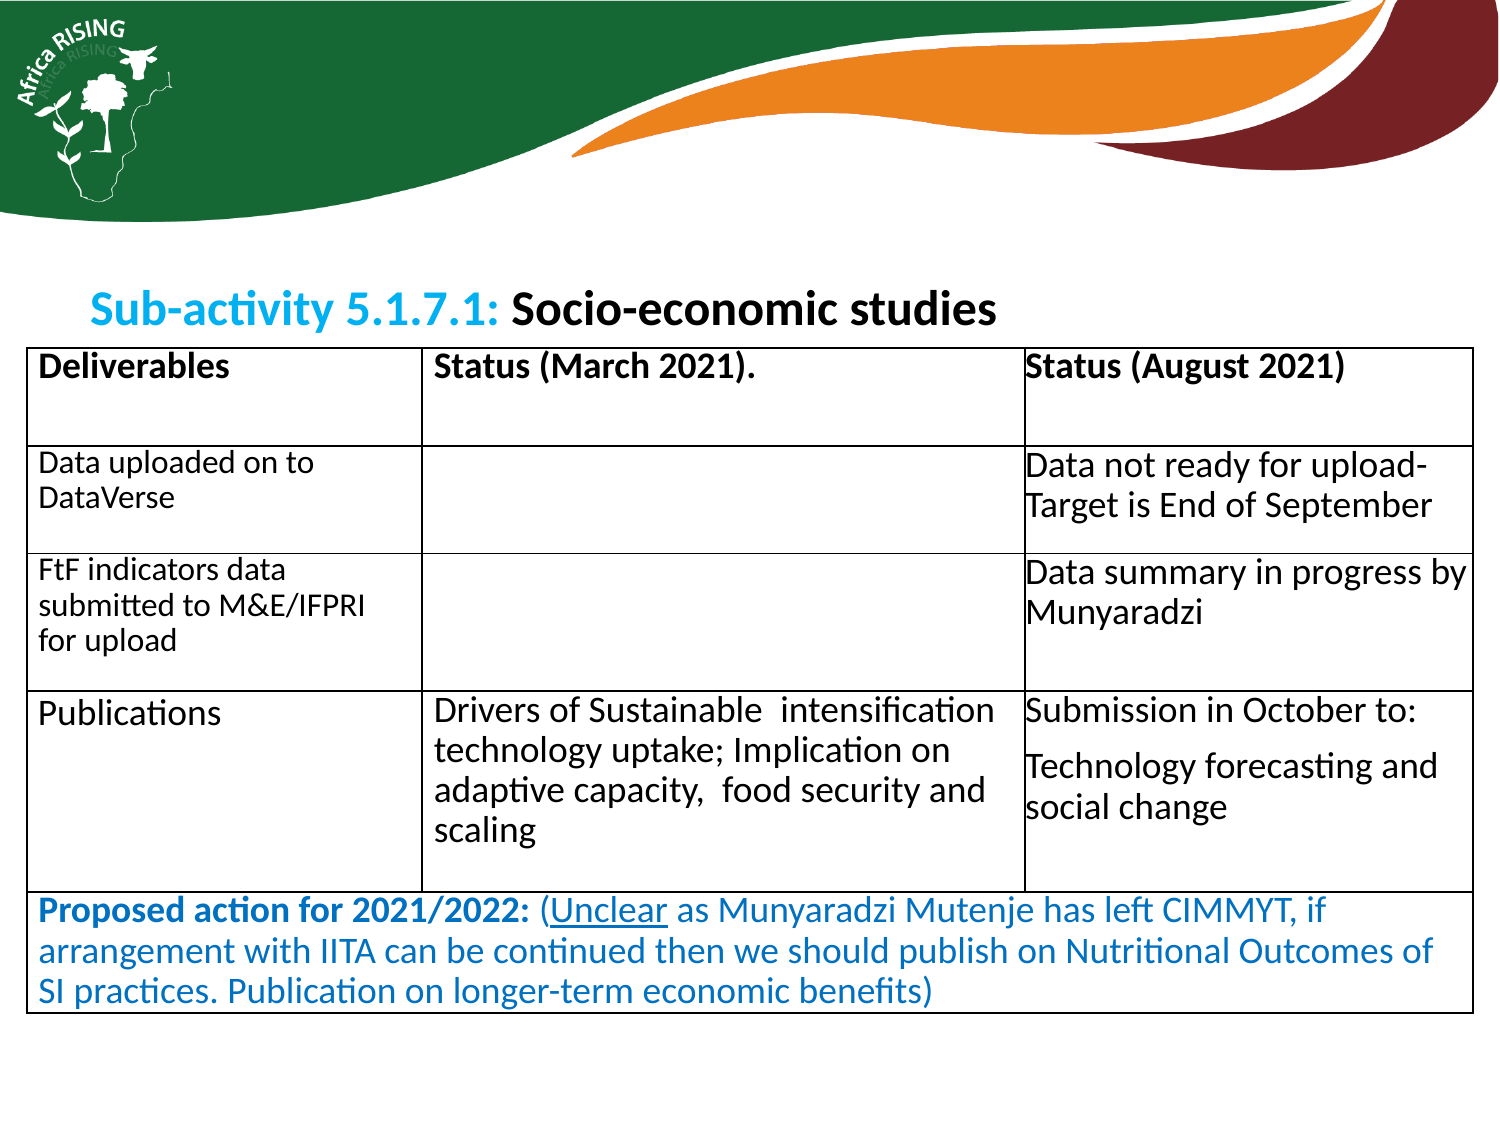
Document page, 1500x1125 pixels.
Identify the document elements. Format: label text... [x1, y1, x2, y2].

table_cell Drivers of Sustainable intensification technology uptake; Implication on adaptive capacity, food security and scaling [423, 692, 1024, 891]
table_cell [423, 554, 1024, 690]
table_header Status (August 2021) [1026, 349, 1472, 445]
table_header Deliverables [28, 349, 421, 445]
table_cell [423, 447, 1024, 553]
table_cell Submission in October to: Technology forecasting and social change [1026, 692, 1472, 891]
table_cell Data uploaded on to DataVerse [28, 447, 421, 553]
text_box Sub-activity 5.1.7.1: Socio-economic studies [74, 268, 1382, 344]
picture [0, 0, 1499, 222]
table_cell FtF indicators data submitted to M&E/IFPRI for upload [28, 554, 421, 690]
table_cell Data not ready for upload- Target is End of September [1026, 447, 1472, 553]
table_header Status (March 2021). [423, 349, 1024, 445]
table_cell Publications [28, 692, 421, 891]
table_cell Data summary in progress by Munyaradzi [1026, 554, 1472, 690]
table_cell Proposed action for 2021/2022: (Unclear as Munyaradzi Mutenje has left CIMMYT, if arrangement with IITA can be continued then we should publish on Nutritional Outcomes of SI practices. Publication on longer-term economic benefits) [28, 893, 1472, 1012]
